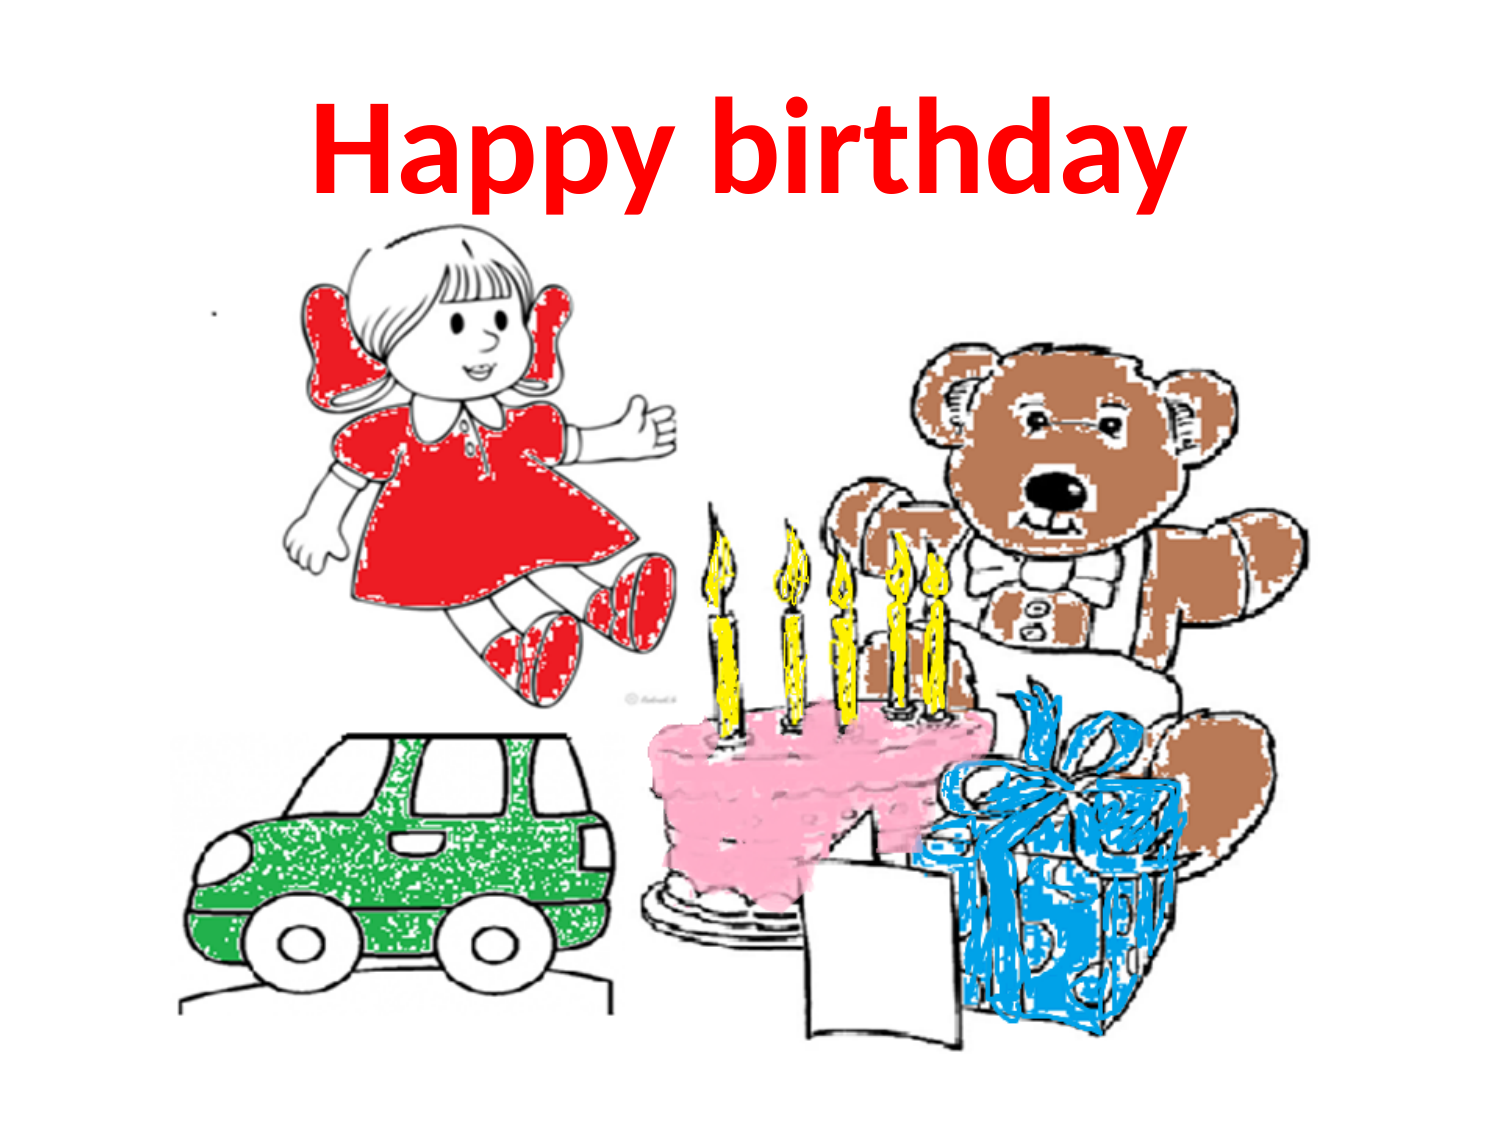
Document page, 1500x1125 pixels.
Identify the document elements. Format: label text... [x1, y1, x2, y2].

title Happy birthday [74, 44, 1426, 233]
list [126, 222, 1351, 1058]
